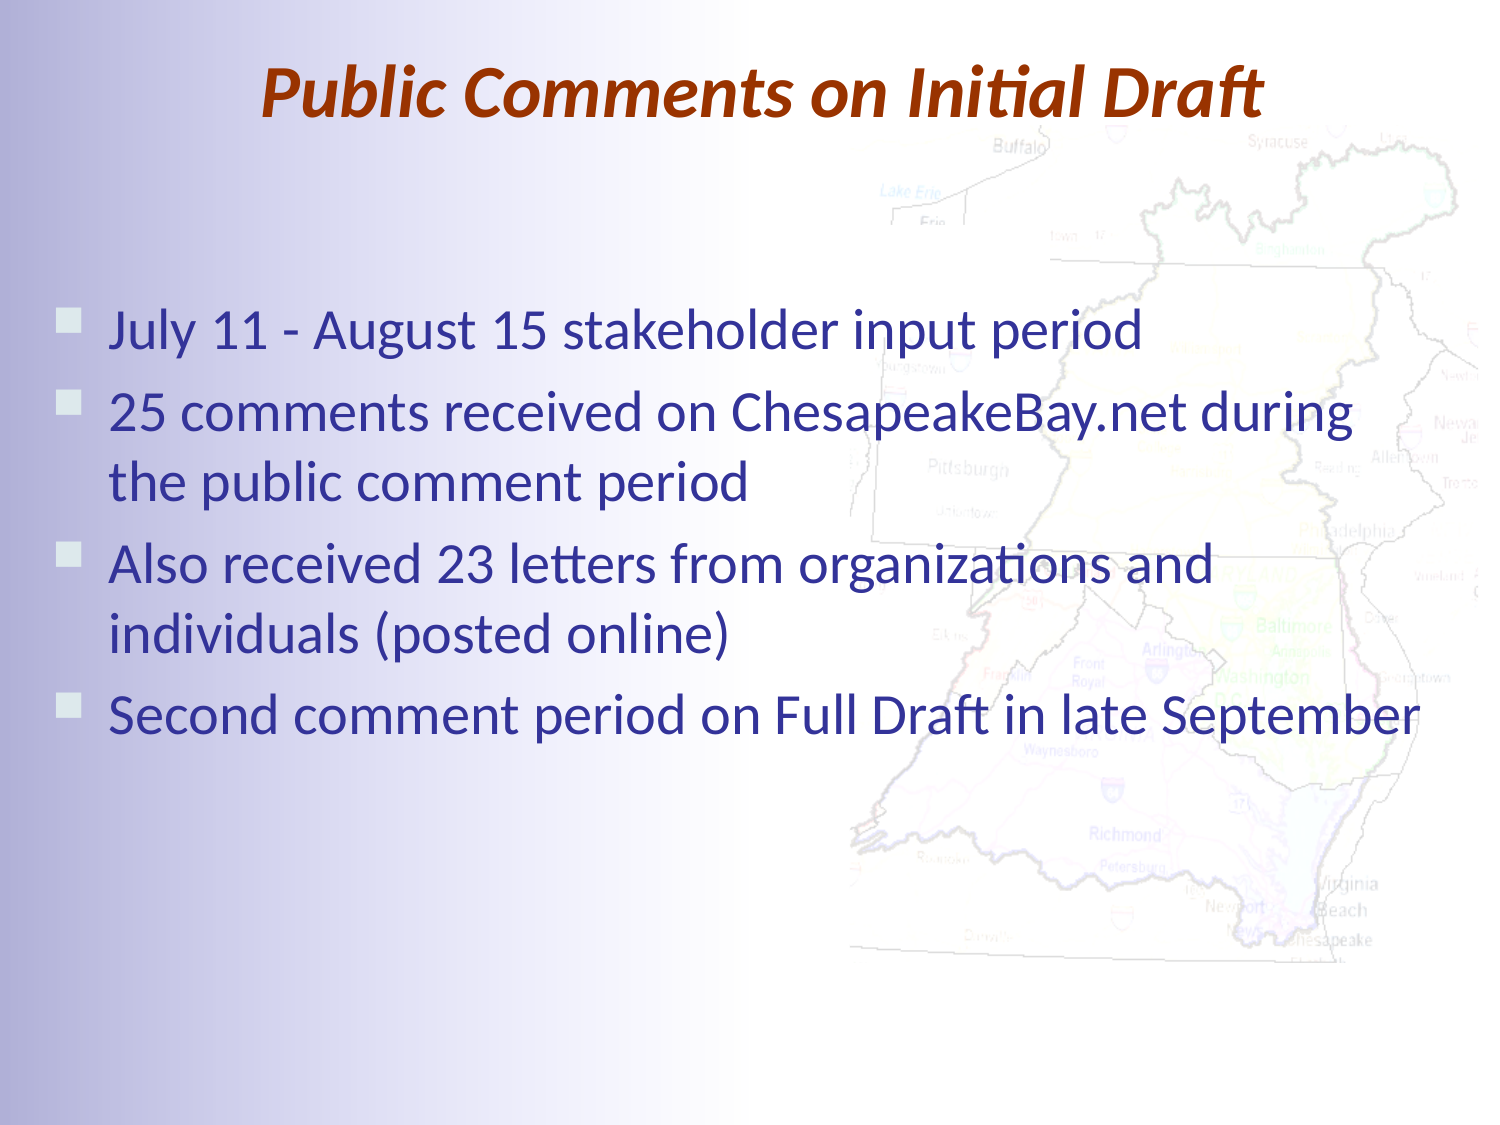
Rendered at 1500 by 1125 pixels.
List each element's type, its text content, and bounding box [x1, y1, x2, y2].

title Public Comments on Initial Draft [87, 24, 1438, 151]
text_box July 11 - August 15 stakeholder input period 25 comments received on ChesapeakeBay.net during the public comment period Also received 23 letters from organizations and individuals (posted online) Second comment period on Full Draft in late September [37, 212, 1450, 925]
